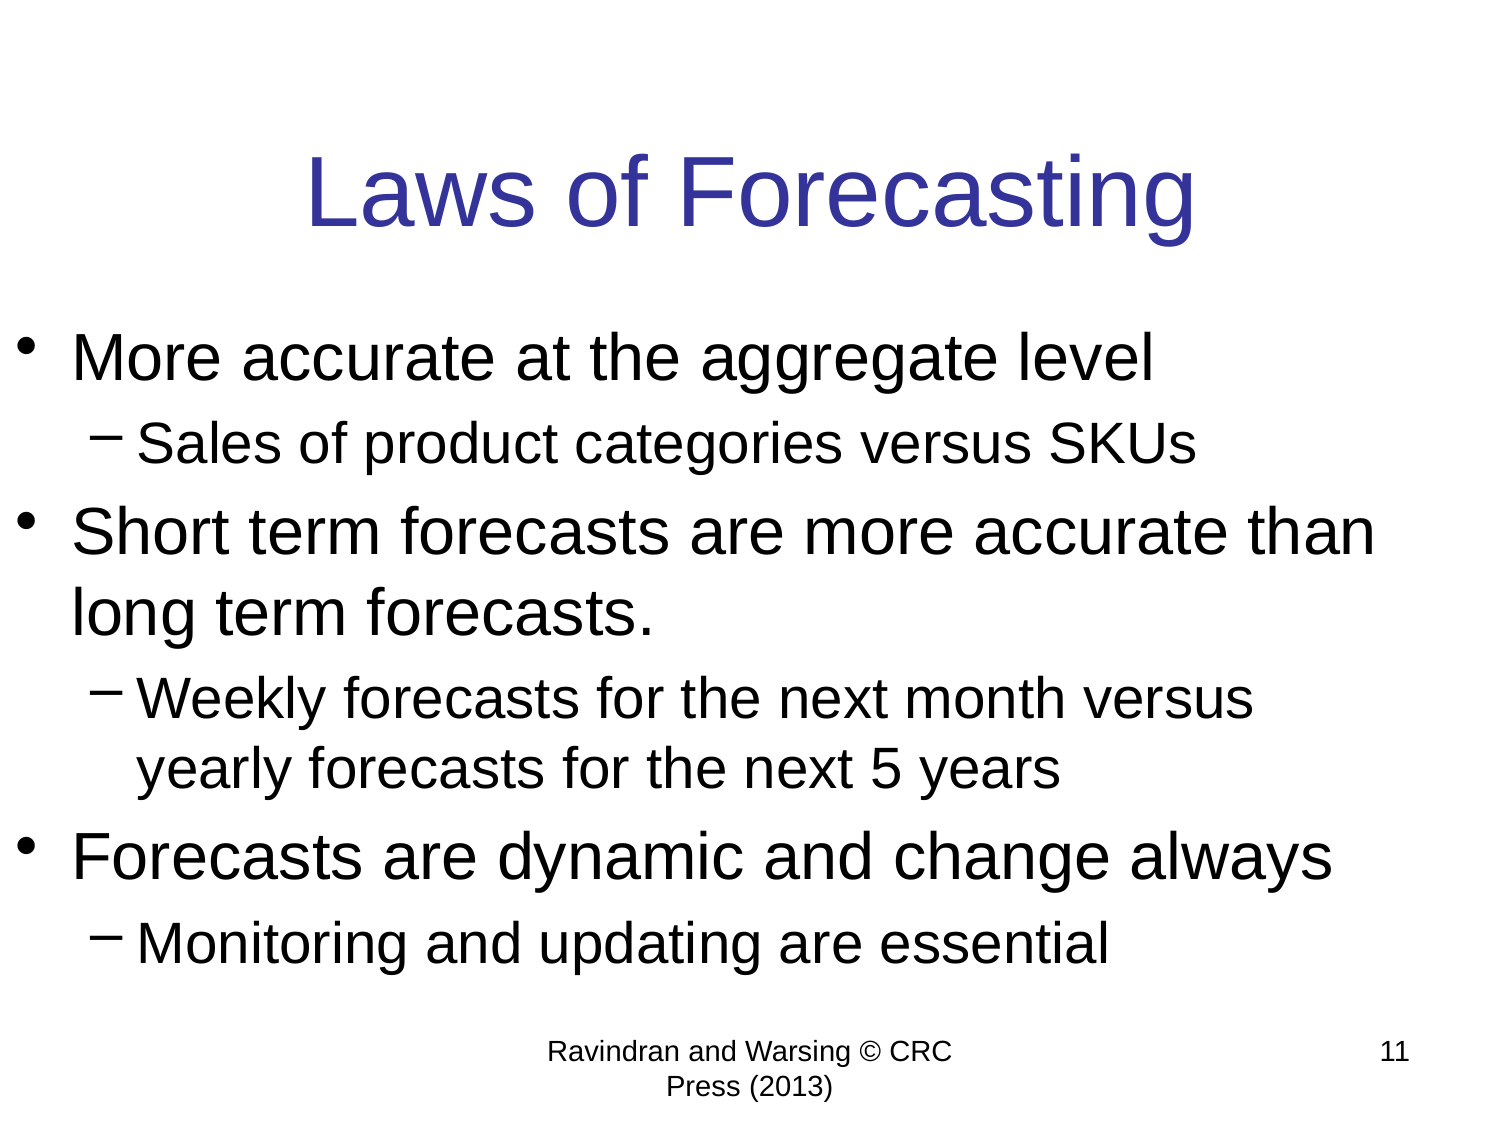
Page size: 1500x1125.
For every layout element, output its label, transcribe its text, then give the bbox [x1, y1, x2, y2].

list More accurate at the aggregate level Sales of product categories versus SKUs Short term forecasts are more accurate than long term forecasts. Weekly forecasts for the next month versus yearly forecasts for the next 5 years Forecasts are dynamic and change always Monitoring and updating are essential [0, 212, 1443, 1051]
slide_number 11 [1074, 1051, 1425, 1103]
footer Ravindran and Warsing © CRC Press (2013) [512, 1024, 988, 1103]
title Laws of Forecasting [57, 124, 1446, 238]
